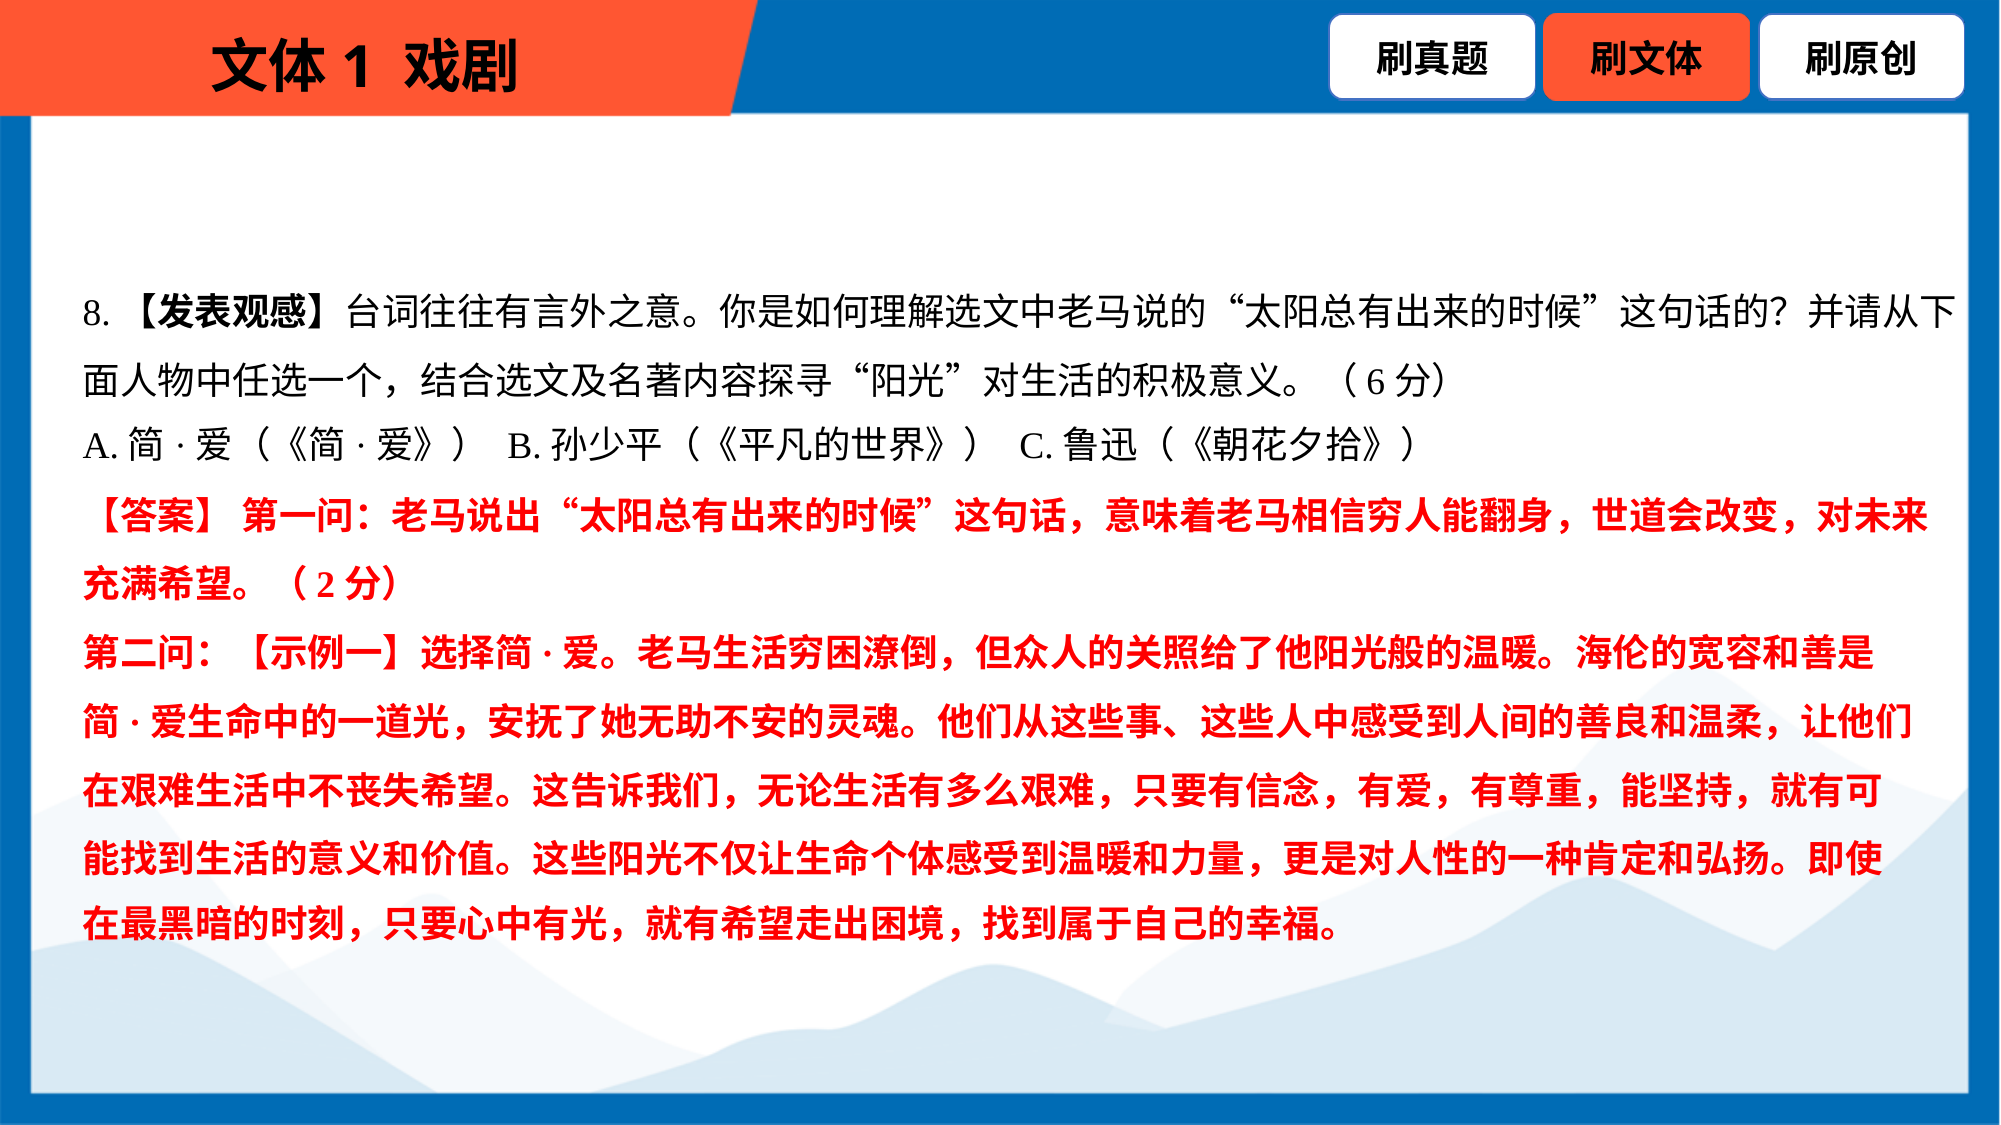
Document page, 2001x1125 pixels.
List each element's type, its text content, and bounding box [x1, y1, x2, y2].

picture [0, 0, 2000, 1125]
text_box 8.【发表观感】台词往往有言外之意。你是如何理解选文中老马说的“太阳总有出来的时候”这句话的？并请从下 面人物中任选一个，结合选文及名著内容探寻“阳光”对生活的积极意义。（6分） A.简·爱（《简·爱》） B.孙少平（《平凡的世界》） C.鲁迅（《朝花夕拾》） [82, 264, 1917, 460]
text_box 【答案】 第一问：老马说出“太阳总有出来的时候”这句话，意味着老马相信穷人能翻身，世道会改变，对未来 充满希望。（2分） 第二问：【示例一】选择简·爱。老马生活穷困潦倒，但众人的关照给了他阳光般的温暖。海伦的宽容和善是 简·爱生命中的一道光，安抚了她无助不安的灵魂。他们从这些事、这些人中感受到人间的善良和温柔，让他们 在艰难生活中不丧失希望。这告诉我们，无论生活有多么艰难，只要有信念，有爱，有尊重，能坚持，就有可 能找到生活的意义和价值。这些阳光不仅让生命个体感受到温暖和力量，更是对人性的一种肯定和弘扬。即使 在最黑暗的时刻，只要心中有光，就有希望走出困境，找到属于自己的幸福。 [82, 467, 1917, 939]
